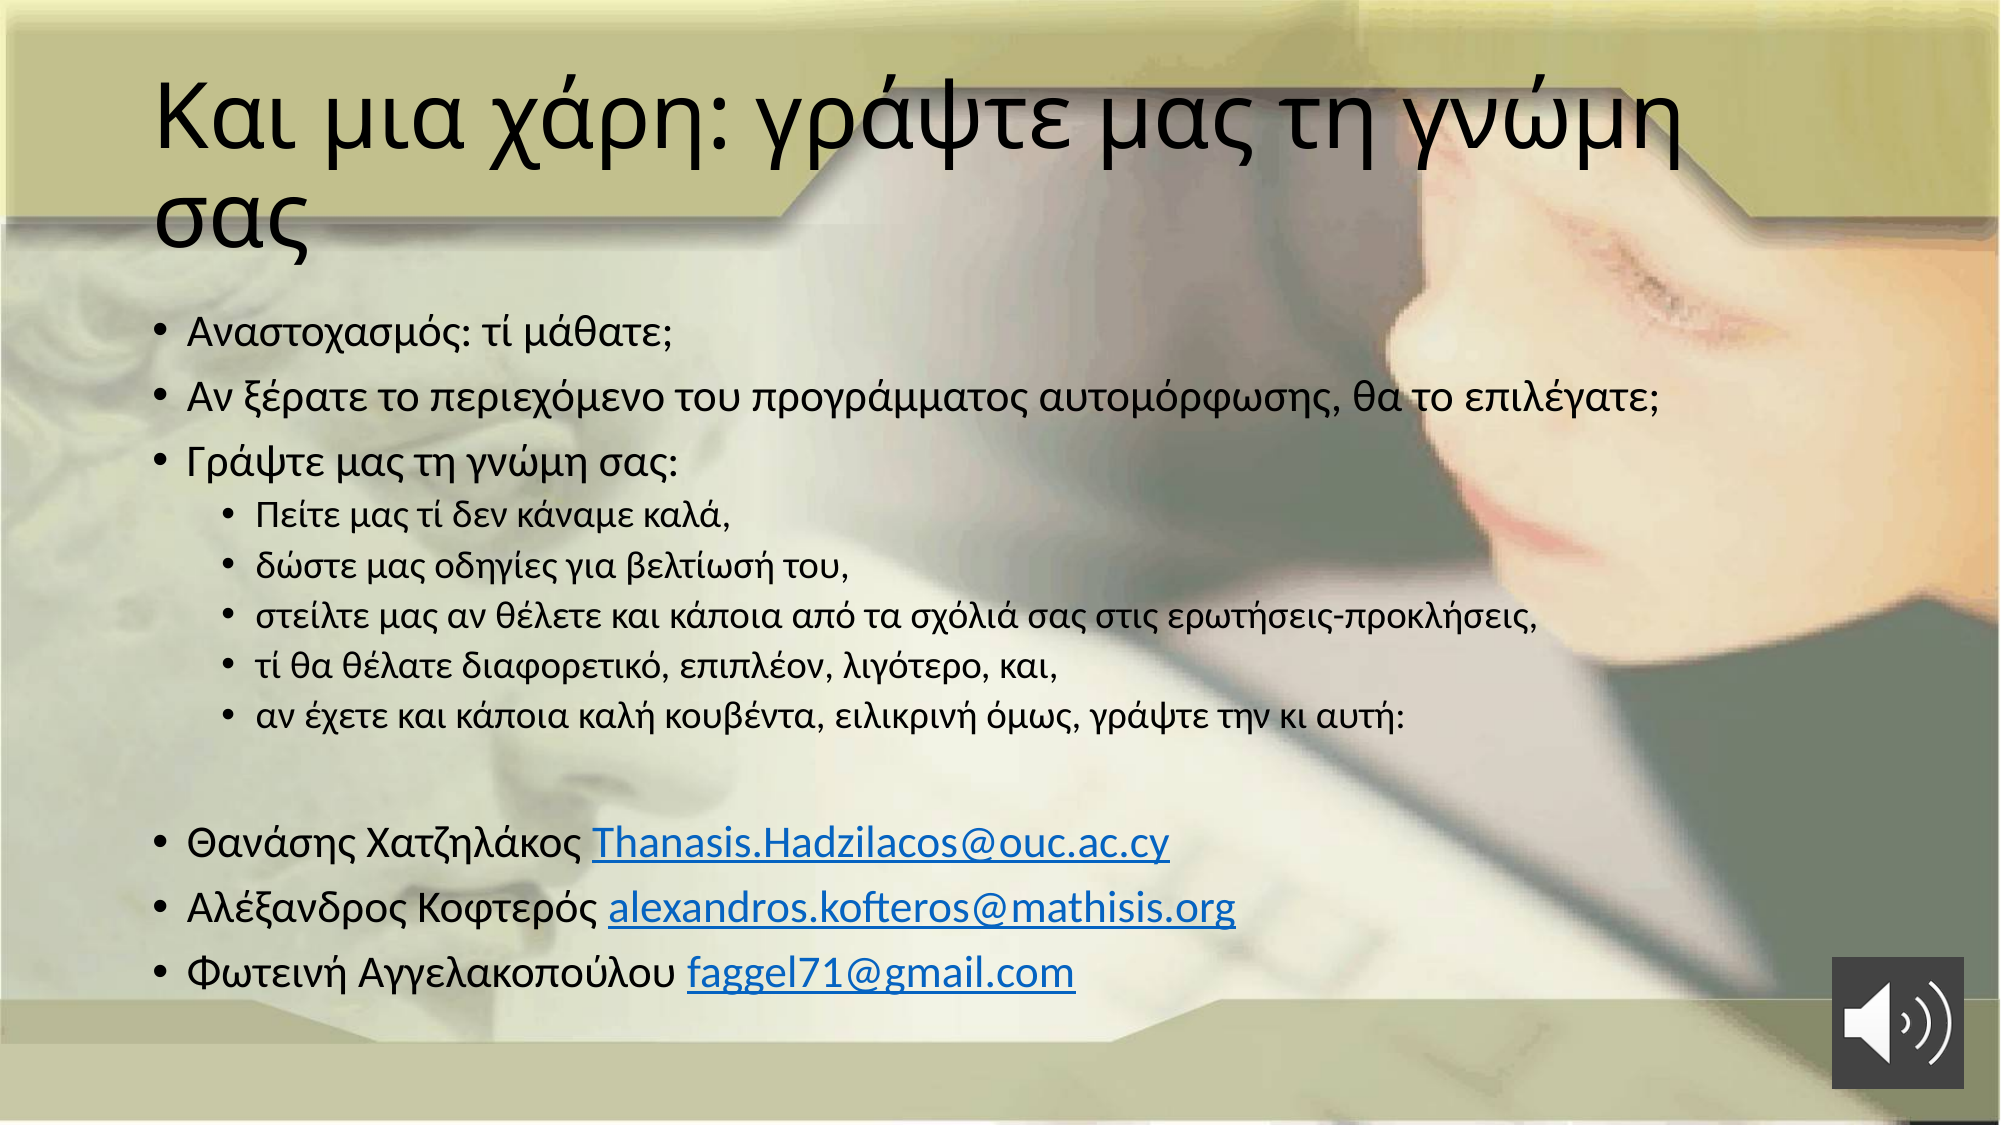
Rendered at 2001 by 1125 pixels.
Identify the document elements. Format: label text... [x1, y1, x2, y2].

list Αναστοχασμός: τί μάθατε; Αν ξέρατε το περιεχόμενο του προγράμματος αυτομόρφωσης, θα το επιλέγατε; Γράψτε μας τη γνώμη σας: Πείτε μας τί δεν κάναμε καλά, δώστε μας οδηγίες για βελτίωσή του, στείλτε μας αν θέλετε και κάποια από τα σχόλιά σας στις ερωτήσεις-προκλήσεις, τί θα θέλατε διαφορετικό, επιπλέον, λιγότερο, και, αν έχετε και κάποια καλή κουβέντα, ειλικρινή όμως, γράψτε την κι αυτή: Θανάσης Χατζηλάκος Thanasis.Hadzilacos@ouc.ac.cy Αλέξανδρος Κοφτερός alexandros.kofteros@mathisis.org Φωτεινή Αγγελακοπούλου faggel71@gmail.com [137, 299, 1863, 1014]
picture [0, 0, 2001, 1125]
title Και μια χάρη: γράψτε μας τη γνώμη σας [137, 59, 1863, 278]
